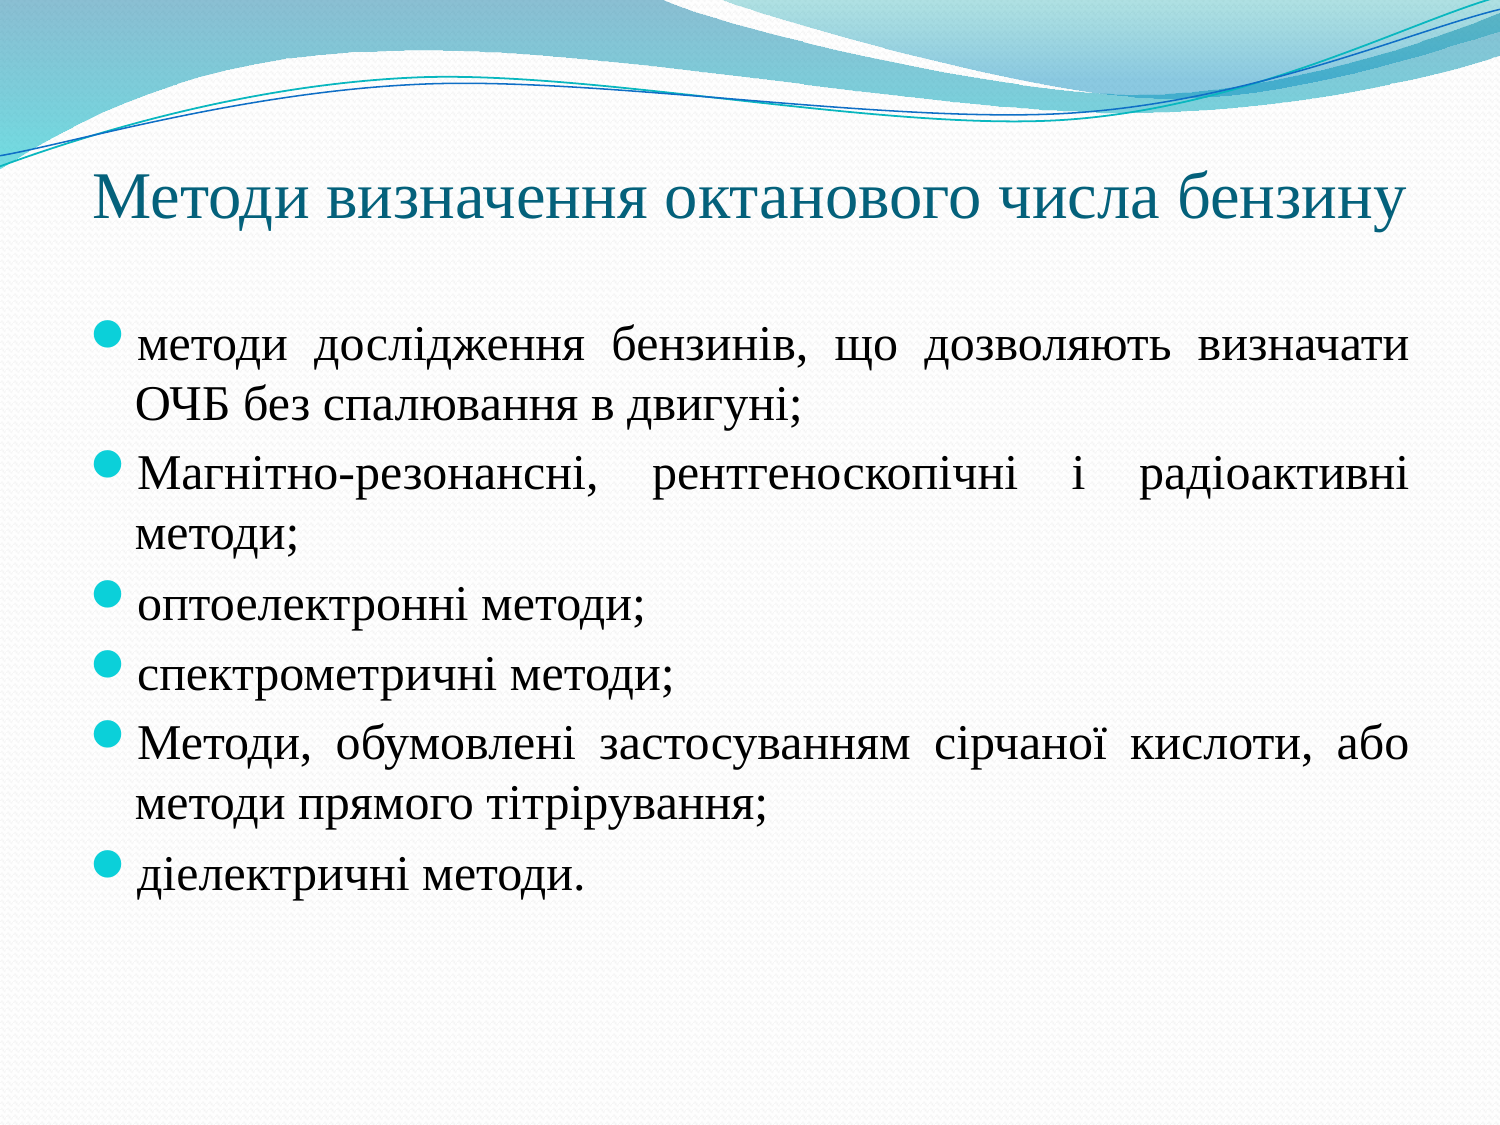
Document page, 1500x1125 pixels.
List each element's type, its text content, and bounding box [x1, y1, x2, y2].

title Методи визначення октанового числа бензину [75, 115, 1425, 232]
list методи дослідження бензинів, що дозволяють визначати ОЧБ без спалювання в двигуні; Магнітно-резонансні, рентгеноскопічні і радіоактивні методи; оптоелектронні методи; спектрометричні методи; Методи, обумовлені застосуванням сірчаної кислоти, або методи прямого тітрірування; діелектричні методи. [75, 302, 1425, 1038]
